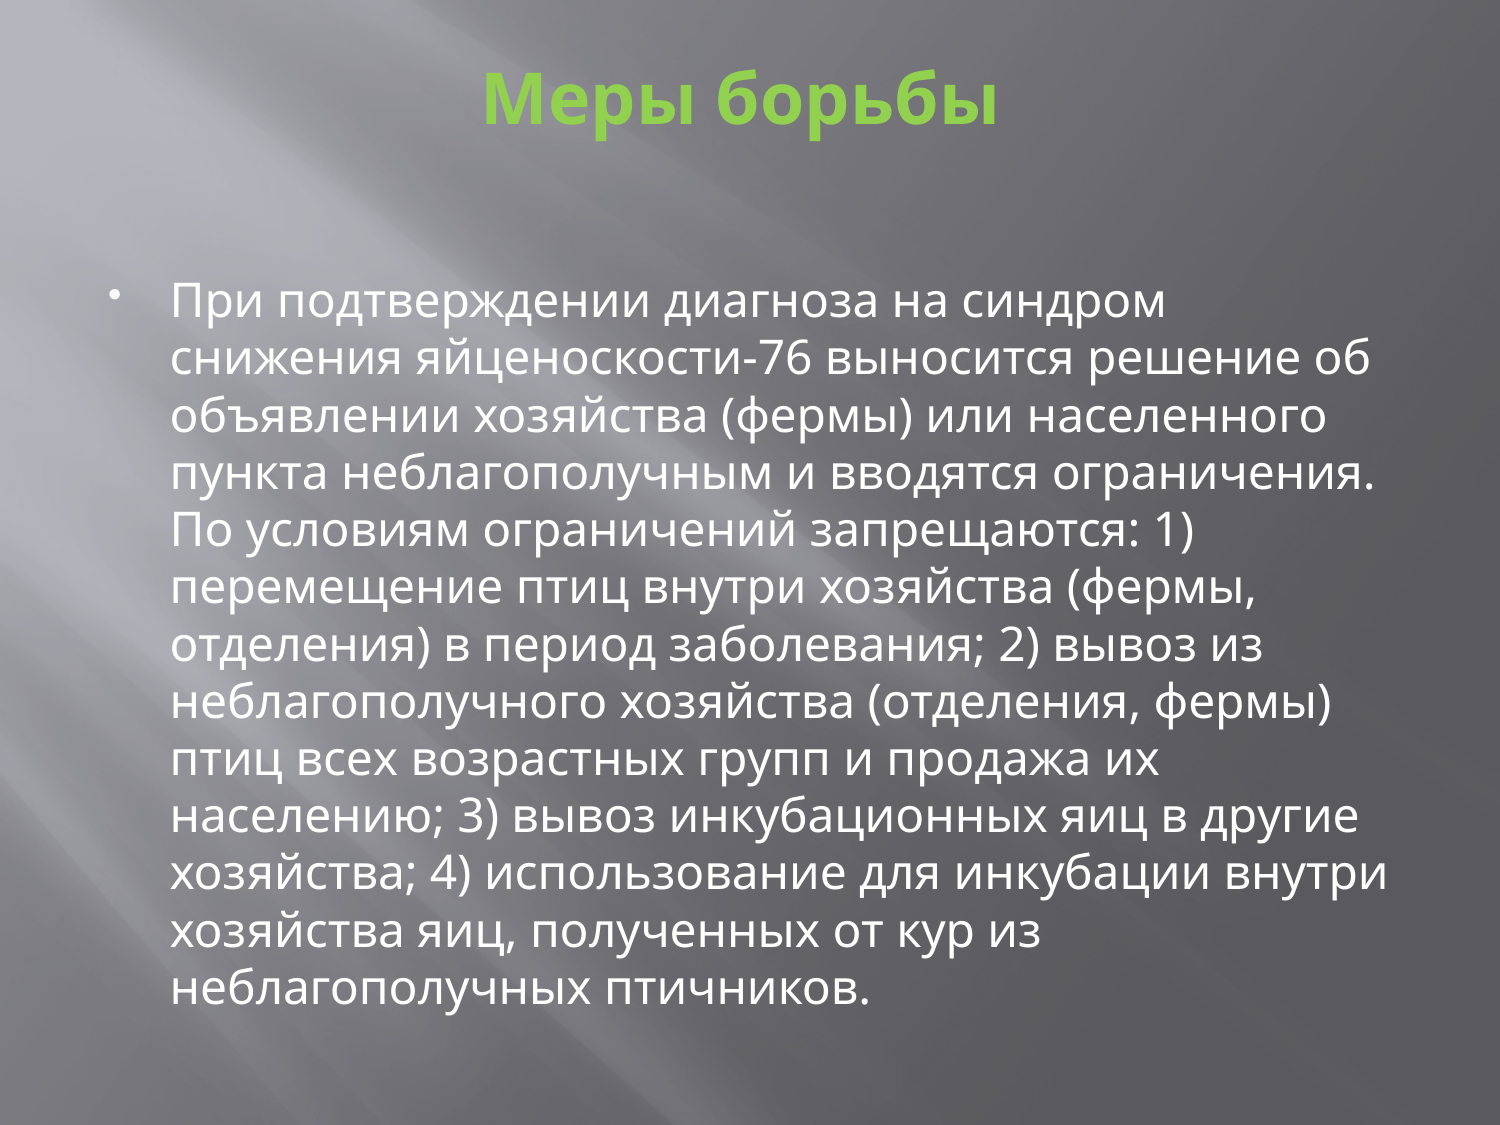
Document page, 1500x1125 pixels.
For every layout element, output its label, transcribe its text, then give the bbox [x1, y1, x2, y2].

title Меры борьбы [75, 45, 1425, 233]
list При подтверждении диагноза на синдром снижения яйценоскости-76 выносится решение об объявлении хозяйства (фермы) или населенного пункта неблагополучным и вводятся ограничения. По условиям ограничений запрещаются: 1) перемещение птиц внутри хозяйства (фермы, отделения) в период заболевания; 2) вывоз из неблагополучного хозяйства (отделения, фермы) птиц всех возрастных групп и продажа их населению; 3) вывоз инкубационных яиц в другие хозяйства; 4) использование для инкубации внутри хозяйства яиц, полученных от кур из неблагополучных птичников. [75, 262, 1425, 1035]
